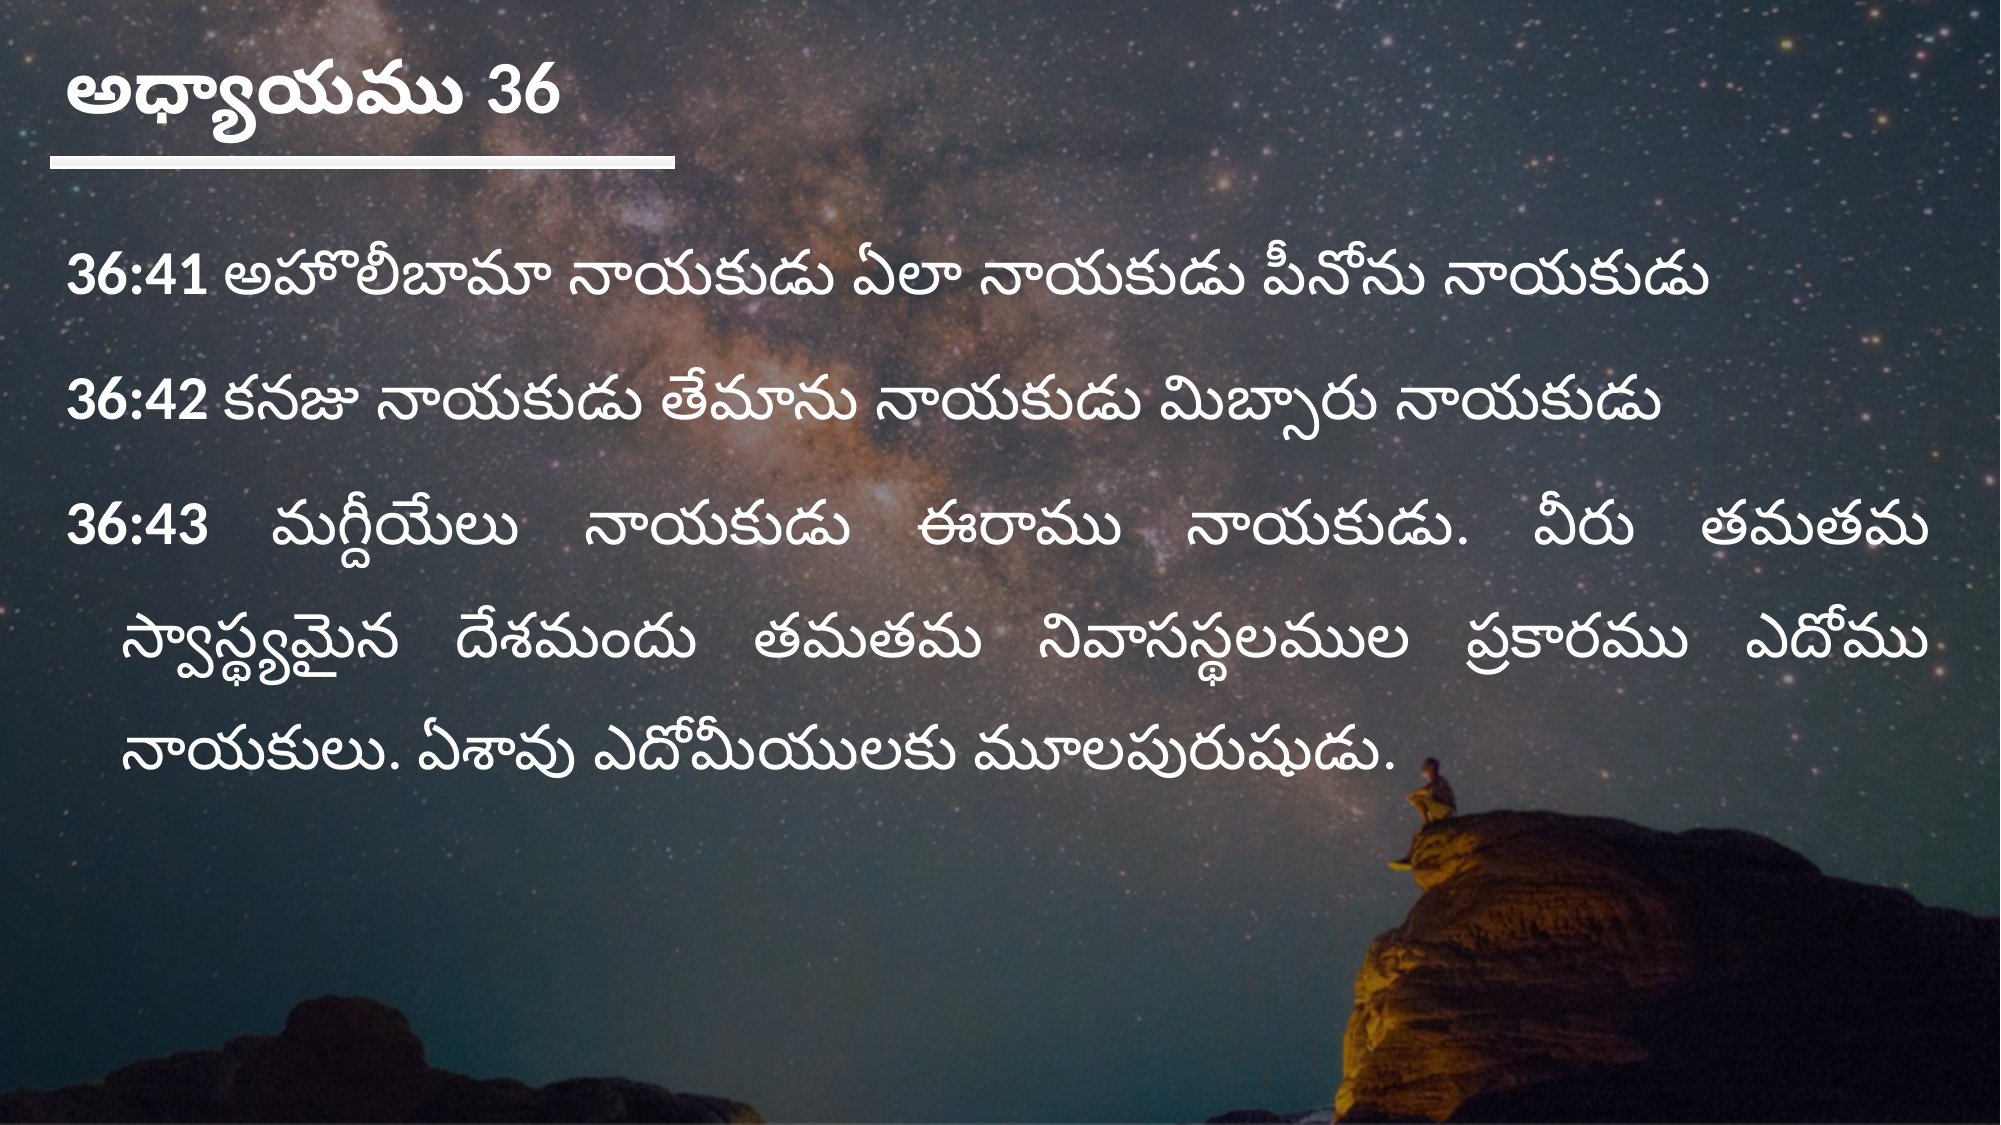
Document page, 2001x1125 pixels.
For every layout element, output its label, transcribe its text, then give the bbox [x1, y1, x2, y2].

title అధ్యాయము 36 [50, 0, 1925, 167]
picture [0, 0, 2000, 1125]
list 36:41 అహొలీబామా నాయకుడు ఏలా నాయకుడు పీనోను నాయకుడు 36:42 కనజు నాయకుడు తేమాను నాయకుడు మిబ్సారు నాయకుడు 36:43 మగ్దీయేలు నాయకుడు ఈరాము నాయకుడు. వీరు తమతమ స్వాస్థ్యమైన దేశమందు తమతమ నివాసస్థలముల ప్రకారము ఎదోము నాయకులు. ఏశావు ఎదోమీయులకు మూలపురుషుడు. [50, 187, 1946, 1063]
